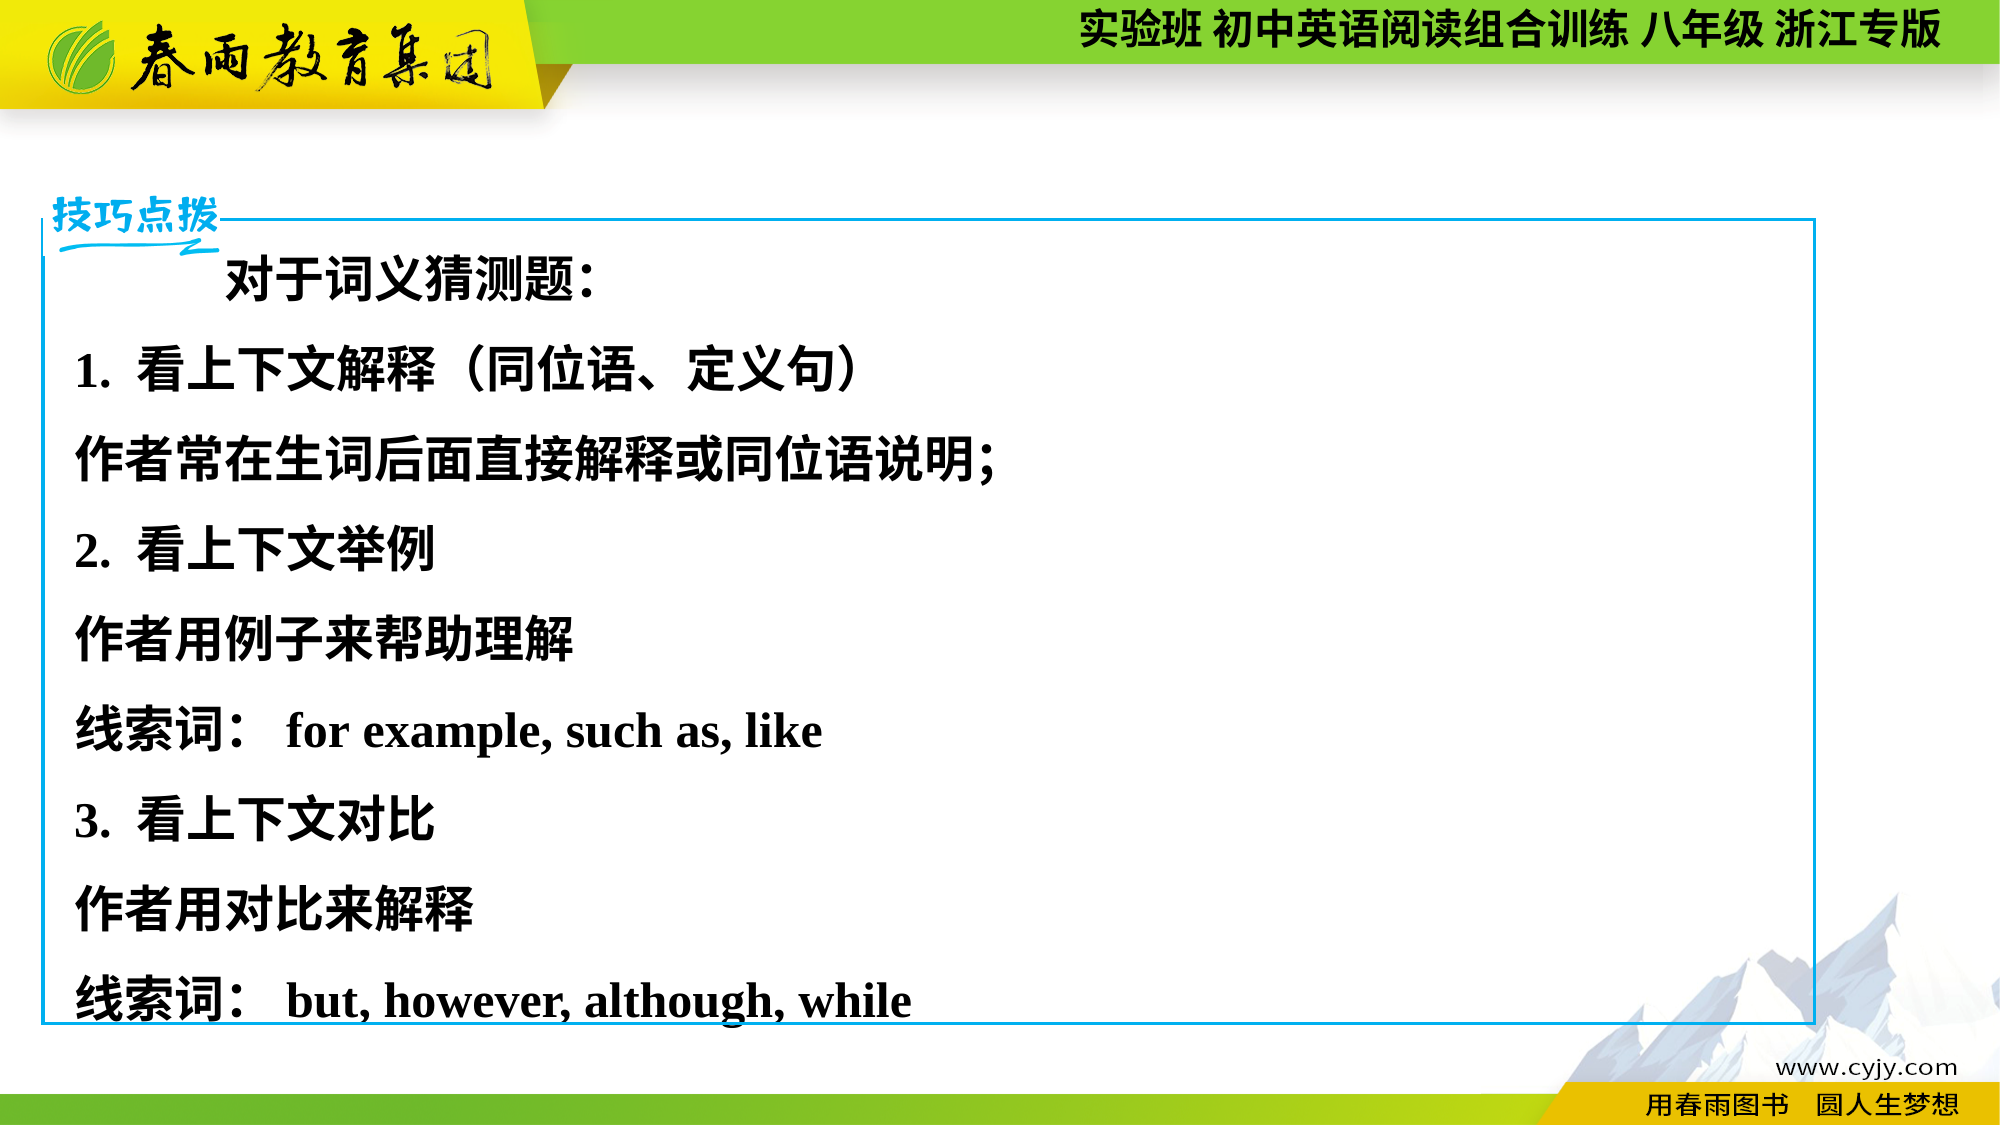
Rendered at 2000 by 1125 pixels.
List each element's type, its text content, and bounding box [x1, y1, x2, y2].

text_box [43, 219, 1815, 1024]
list 对于词义猜测题： 1. 看上下文解释（同位语、定义句） 作者常在生词后面直接解释或同位语说明； 2. 看上下文举例 作者用例子来帮助理解 线索词：for example, such as, like 3. 看上下文对比 作者用对比来解释 线索词：but, however, although, while [59, 209, 1944, 1043]
picture [0, 0, 2000, 1125]
